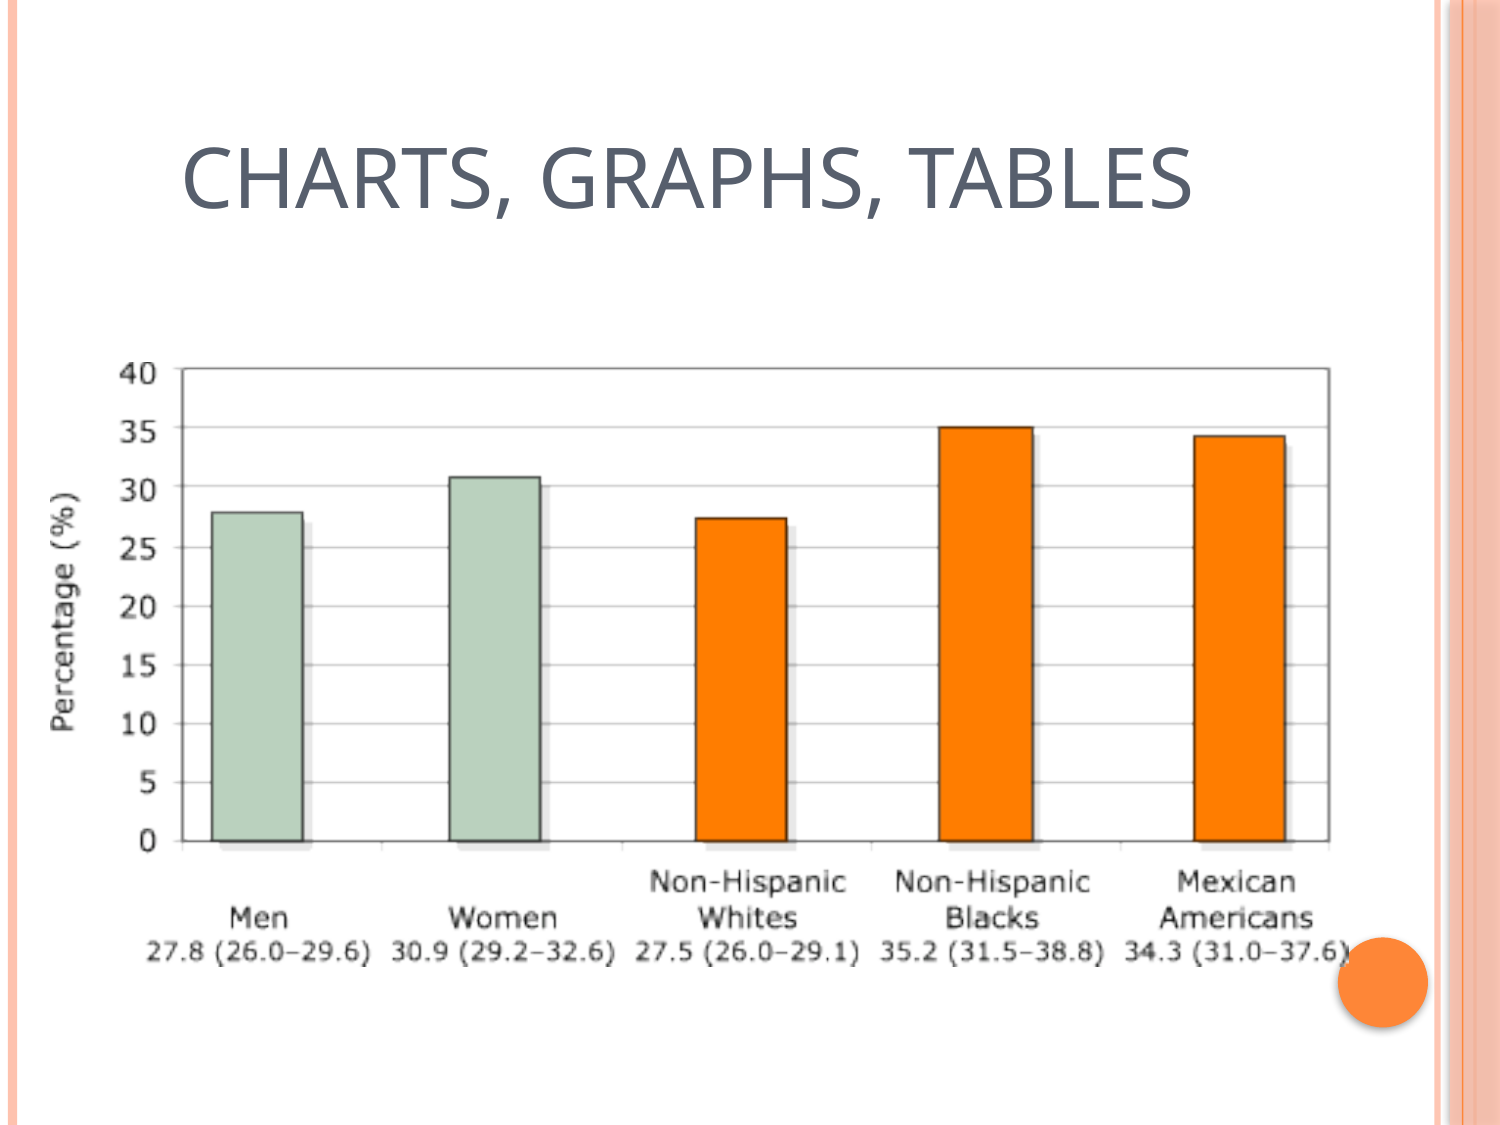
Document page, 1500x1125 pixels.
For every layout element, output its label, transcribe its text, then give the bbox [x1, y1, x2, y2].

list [49, 361, 1349, 967]
title Charts, Graphs, Tables [75, 45, 1300, 233]
